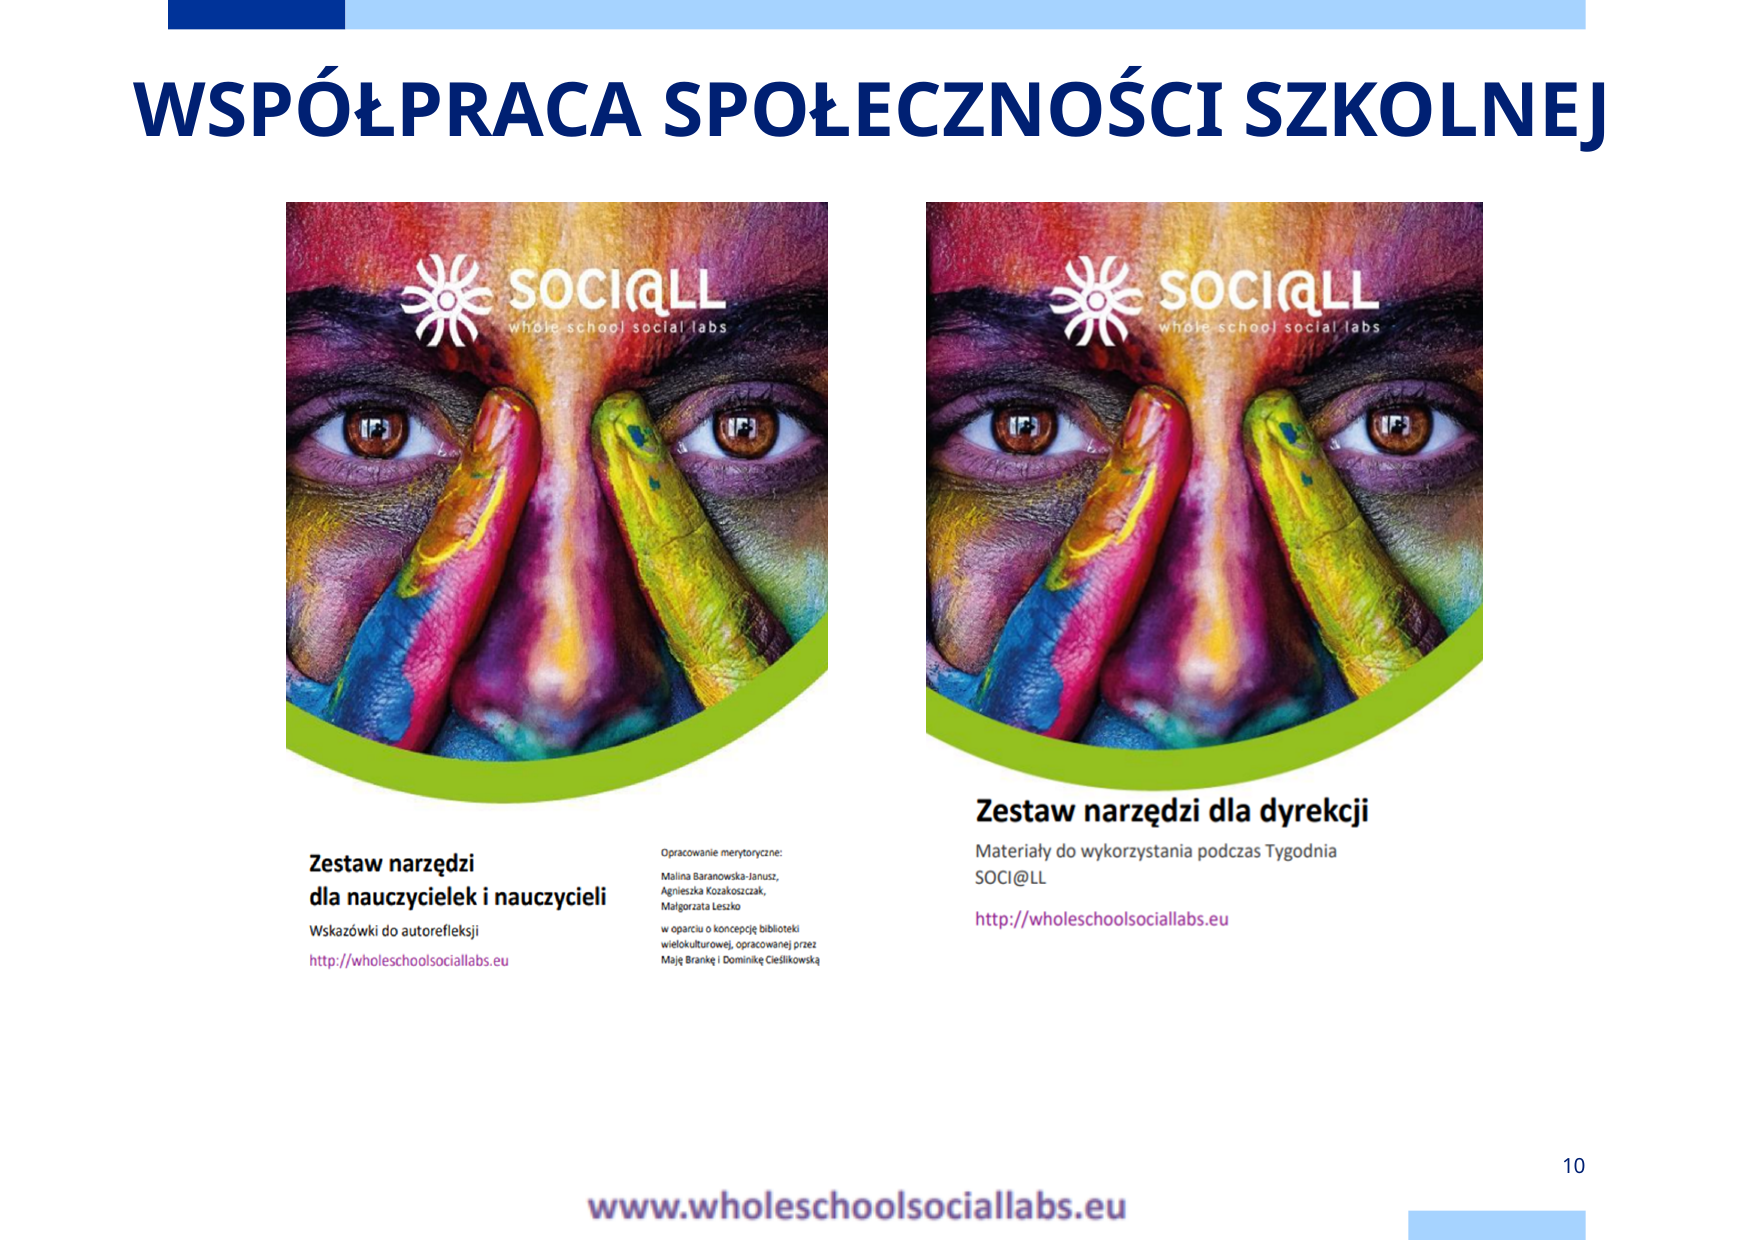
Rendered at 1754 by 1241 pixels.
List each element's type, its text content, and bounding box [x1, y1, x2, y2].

picture [571, 1163, 1164, 1237]
slide_number 10 [1408, 1151, 1586, 1182]
title WSPÓŁPRACA SPOŁECZNOŚCI SZKOLNEJ [38, 76, 1728, 325]
picture [926, 202, 1483, 1006]
picture [286, 202, 828, 1038]
